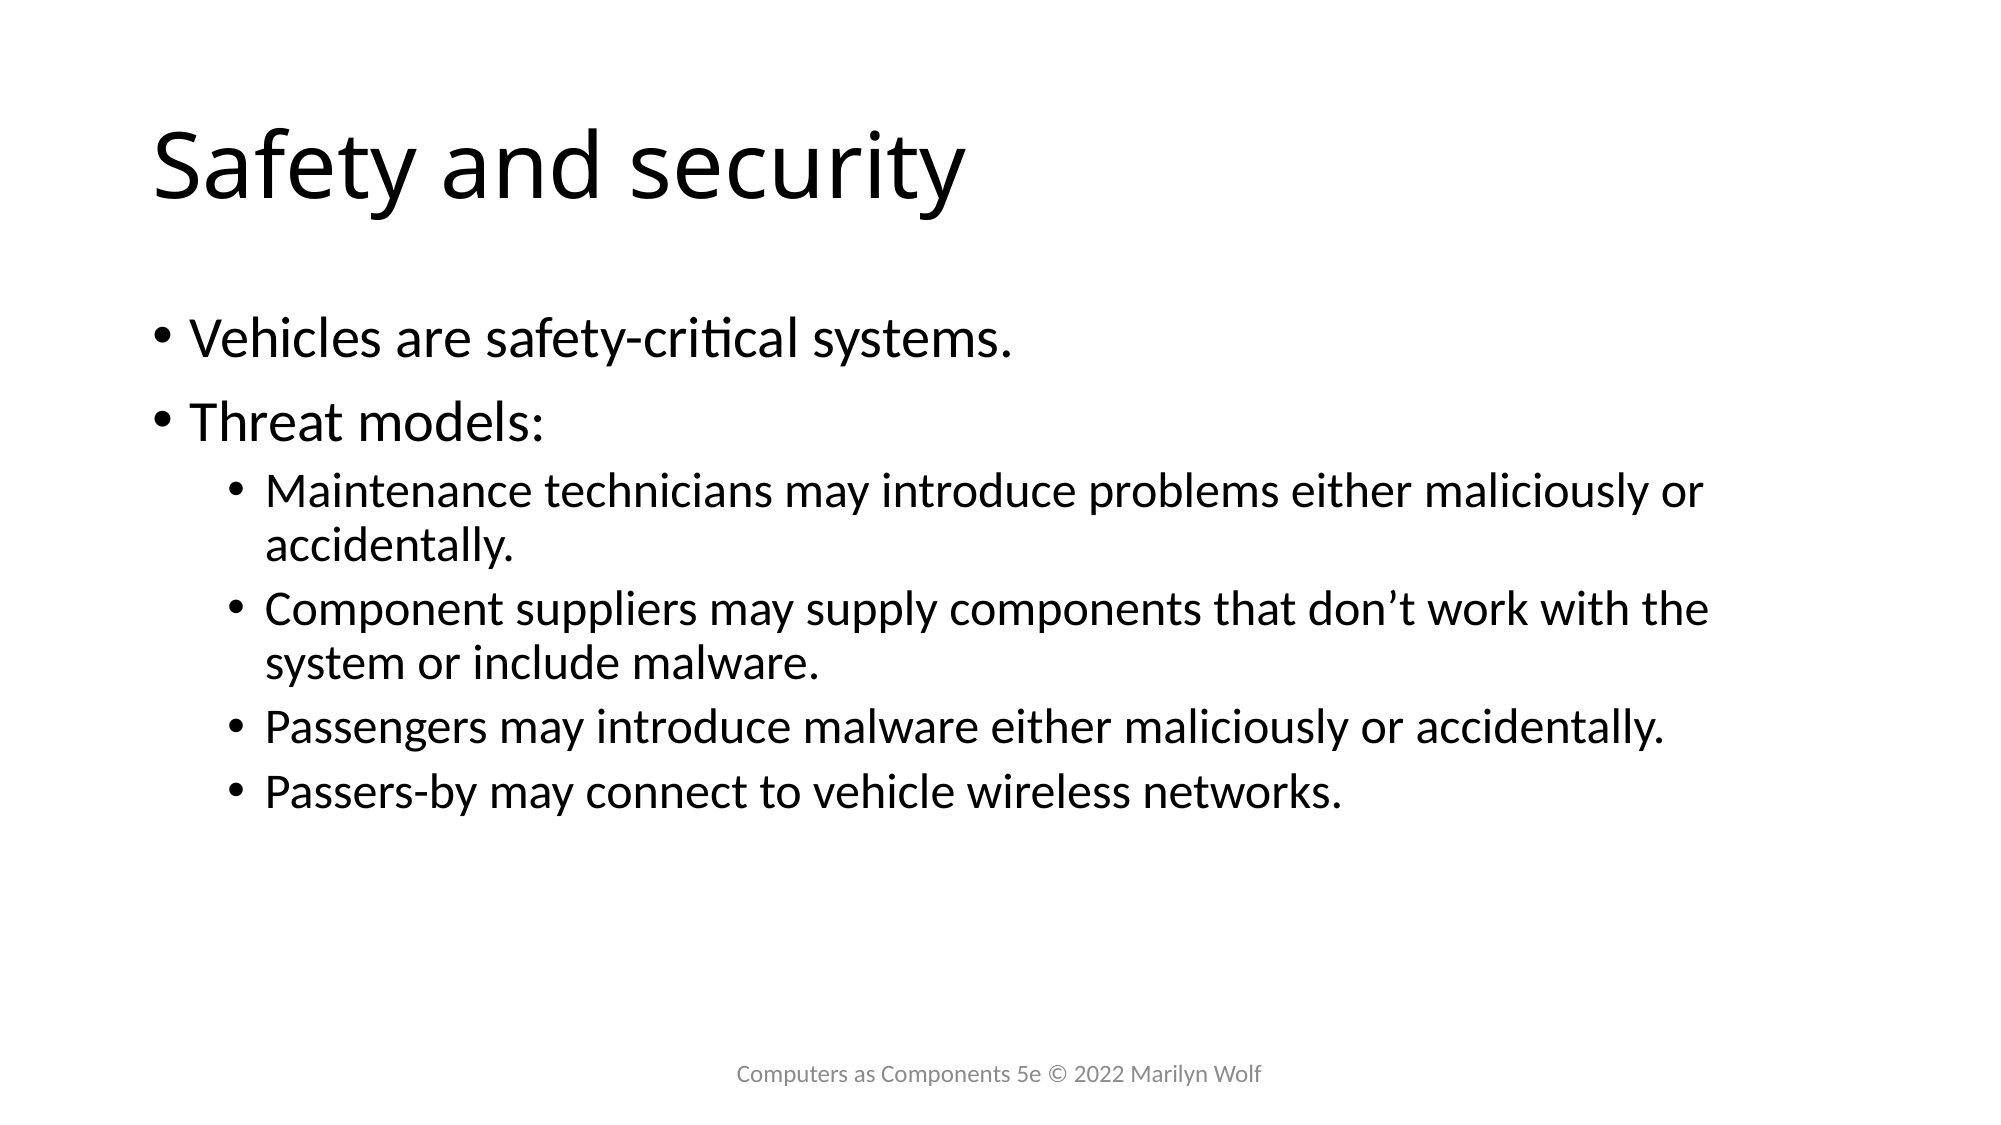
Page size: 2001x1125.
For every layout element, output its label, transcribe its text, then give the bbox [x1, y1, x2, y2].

list Vehicles are safety-critical systems. Threat models: Maintenance technicians may introduce problems either maliciously or accidentally. Component suppliers may supply components that don’t work with the system or include malware. Passengers may introduce malware either maliciously or accidentally. Passers-by may connect to vehicle wireless networks. [137, 299, 1863, 1014]
footer Computers as Components 5e © 2022 Marilyn Wolf [662, 1042, 1338, 1103]
title Safety and security [137, 59, 1863, 278]
